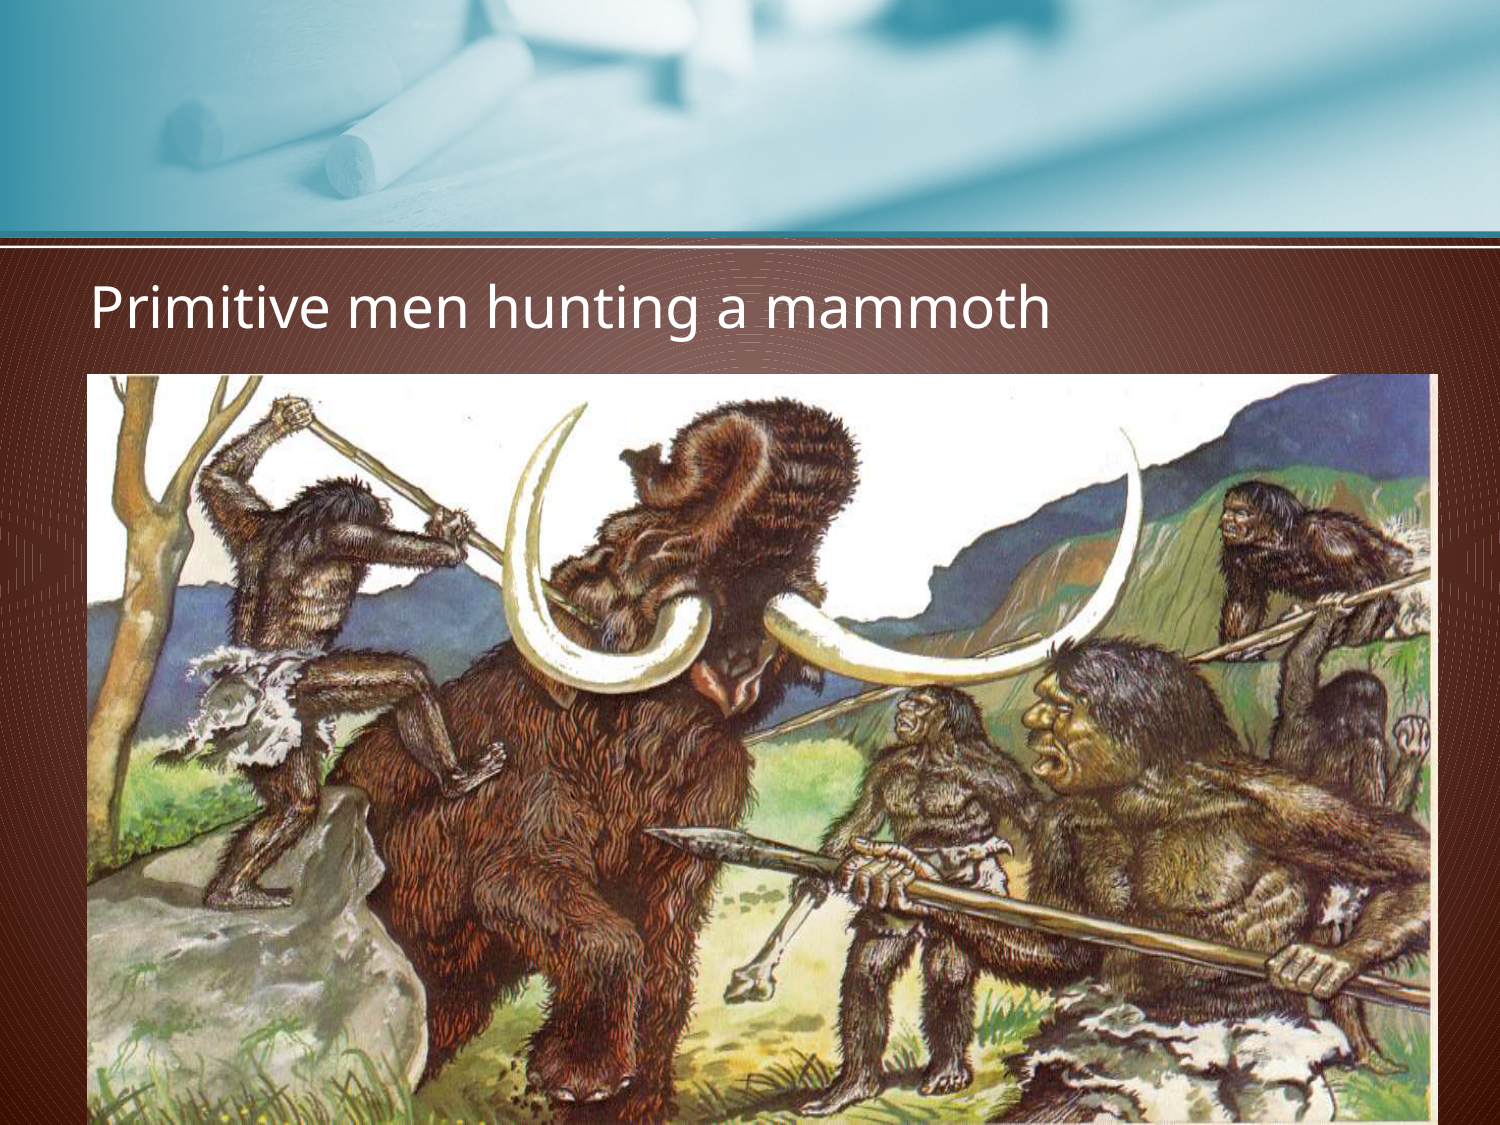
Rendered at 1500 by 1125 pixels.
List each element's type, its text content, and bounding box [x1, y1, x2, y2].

picture [87, 374, 1438, 1125]
list Primitive men hunting a mammoth [75, 262, 1425, 1113]
